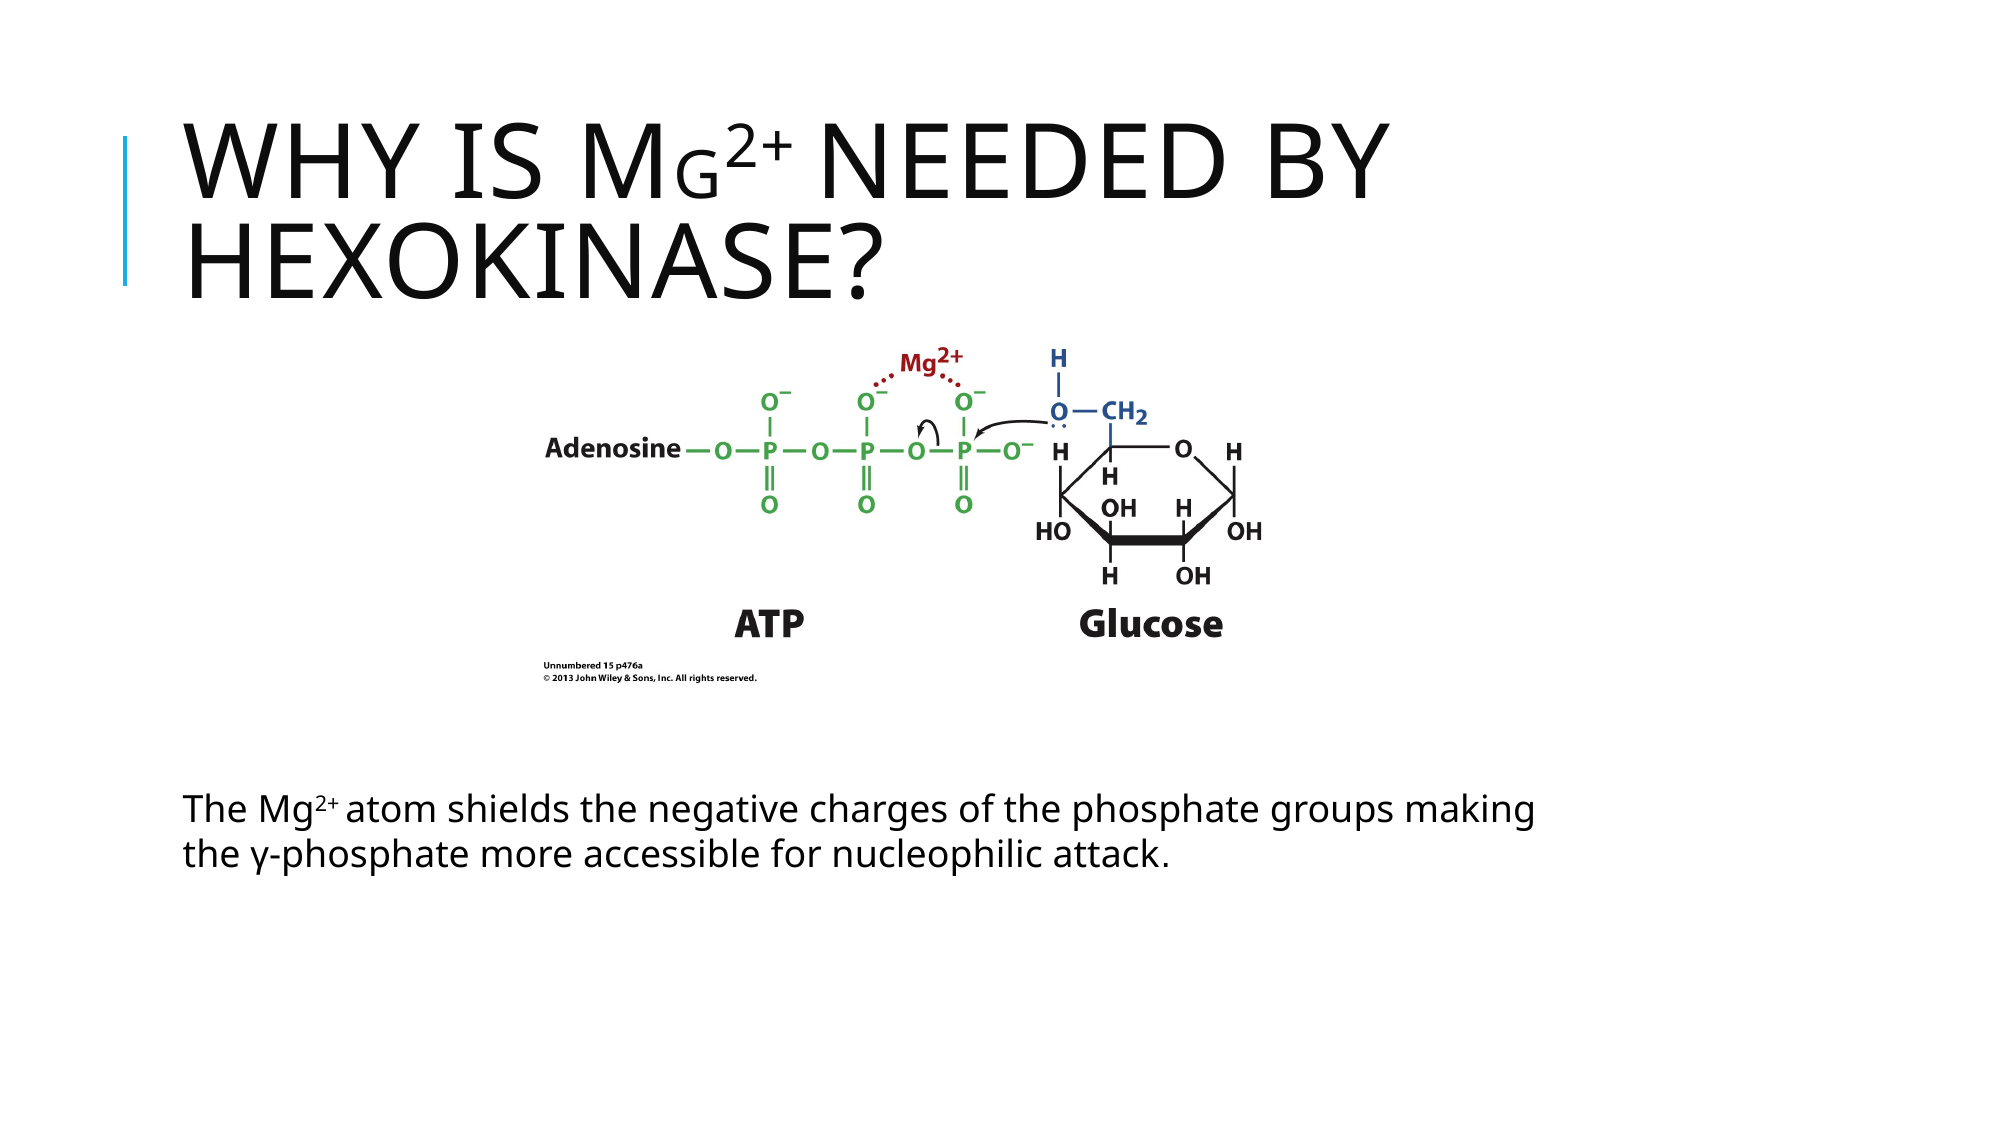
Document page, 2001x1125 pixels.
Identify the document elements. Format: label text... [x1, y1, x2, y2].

title Why is Mg2+ needed by hexokinase? [168, 96, 1763, 342]
picture [538, 341, 1266, 685]
text_box The Mg2+ atom shields the negative charges of the phosphate groups making the γ-phosphate more accessible for nucleophilic attack. [167, 778, 1563, 883]
